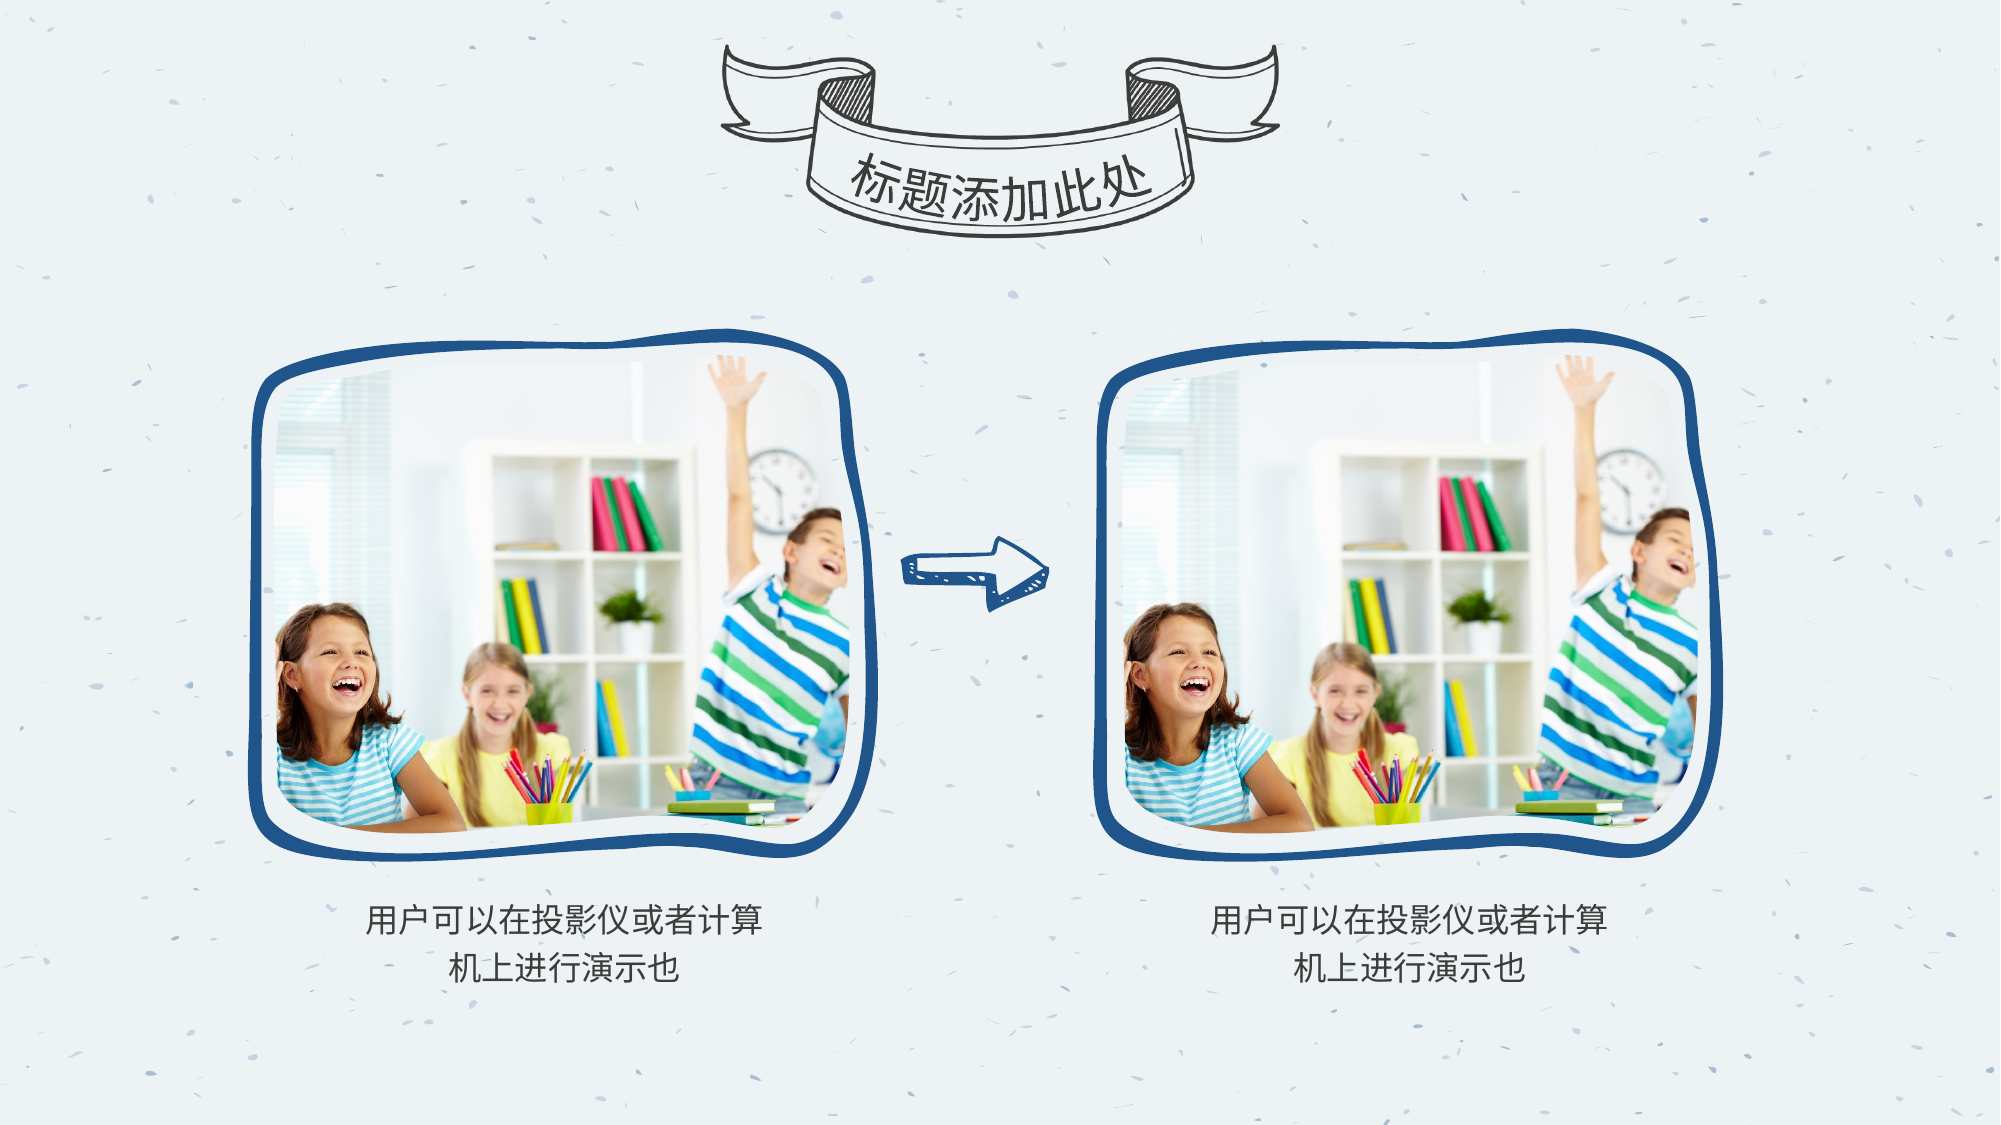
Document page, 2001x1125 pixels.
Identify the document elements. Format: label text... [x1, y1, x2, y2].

text_box 用户可以在投影仪或者计算机上进行演示也 [337, 884, 792, 995]
text_box 用户可以在投影仪或者计算机上进行演示也 [1183, 884, 1637, 995]
text_box [850, 403, 878, 818]
text_box [247, 372, 837, 862]
picture [1122, 354, 1698, 834]
text_box [1171, 328, 1666, 354]
picture [720, 44, 1280, 239]
text_box [1093, 370, 1682, 862]
text_box [1698, 430, 1724, 814]
text_box [326, 328, 821, 354]
text_box [900, 535, 1050, 613]
picture [274, 354, 850, 834]
